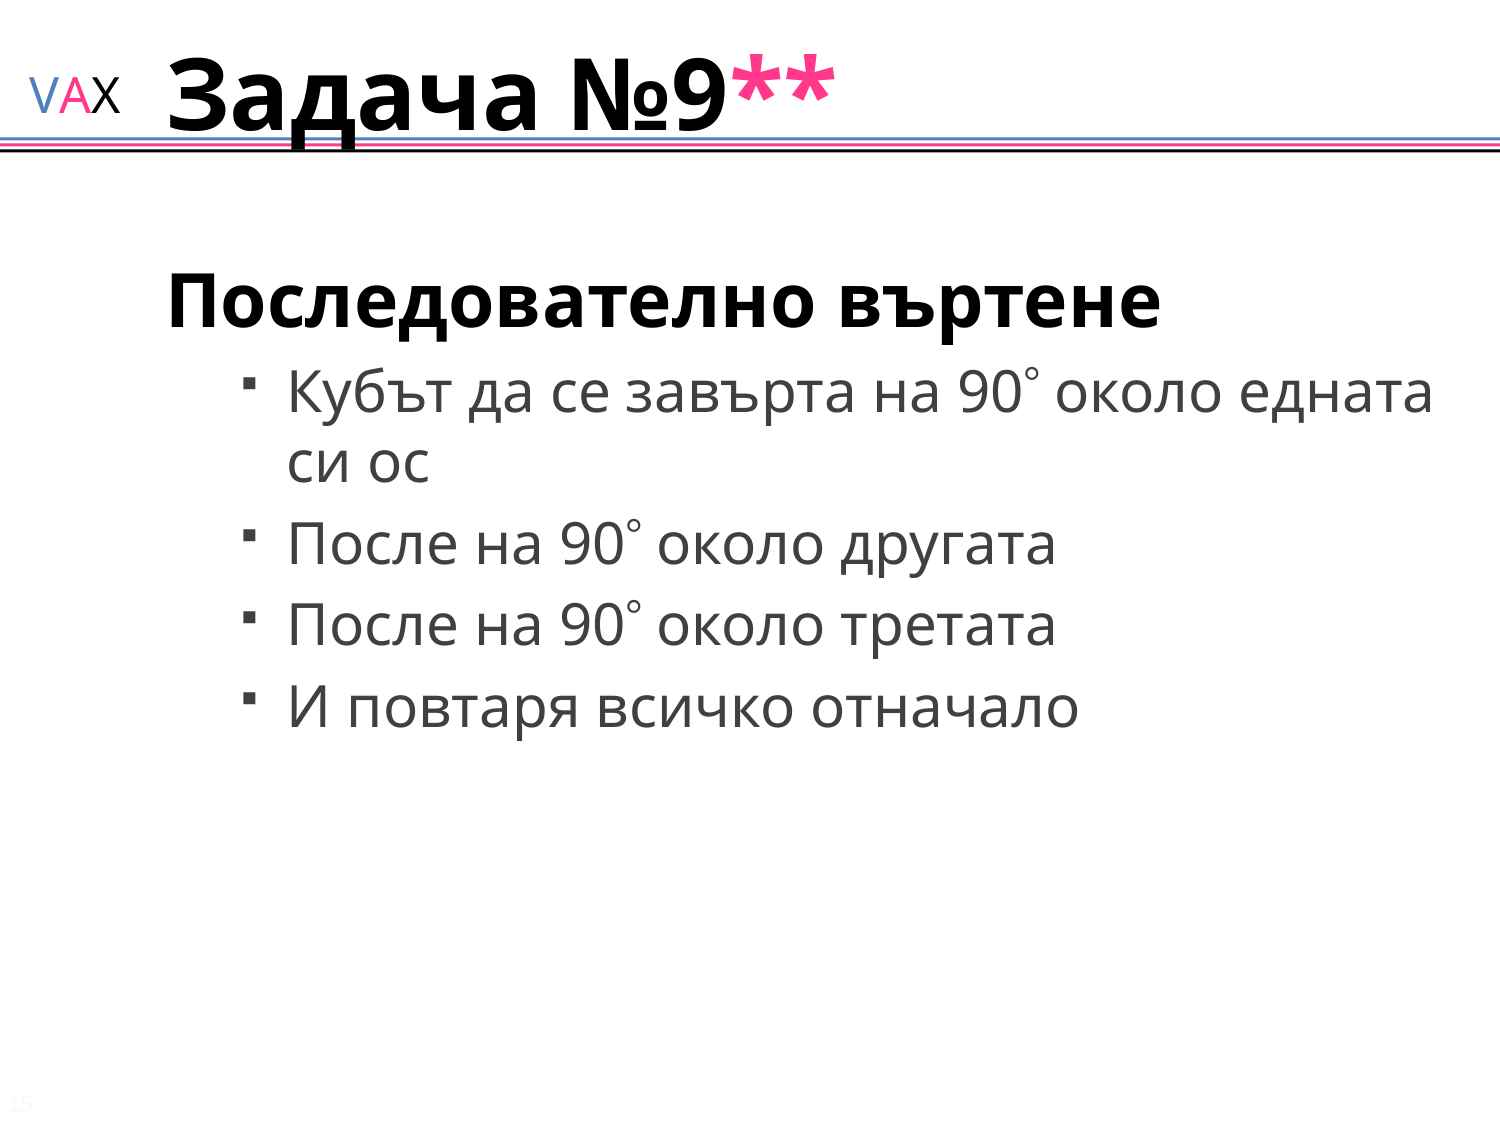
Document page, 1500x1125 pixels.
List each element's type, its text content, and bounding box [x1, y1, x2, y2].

list Последователно въртене Кубът да се завърта на 90 около едната си ос После на 90 около другата После на 90 около третата И повтаря всичко отначало [150, 200, 1488, 1113]
title Задача №9** [0, 37, 1500, 144]
